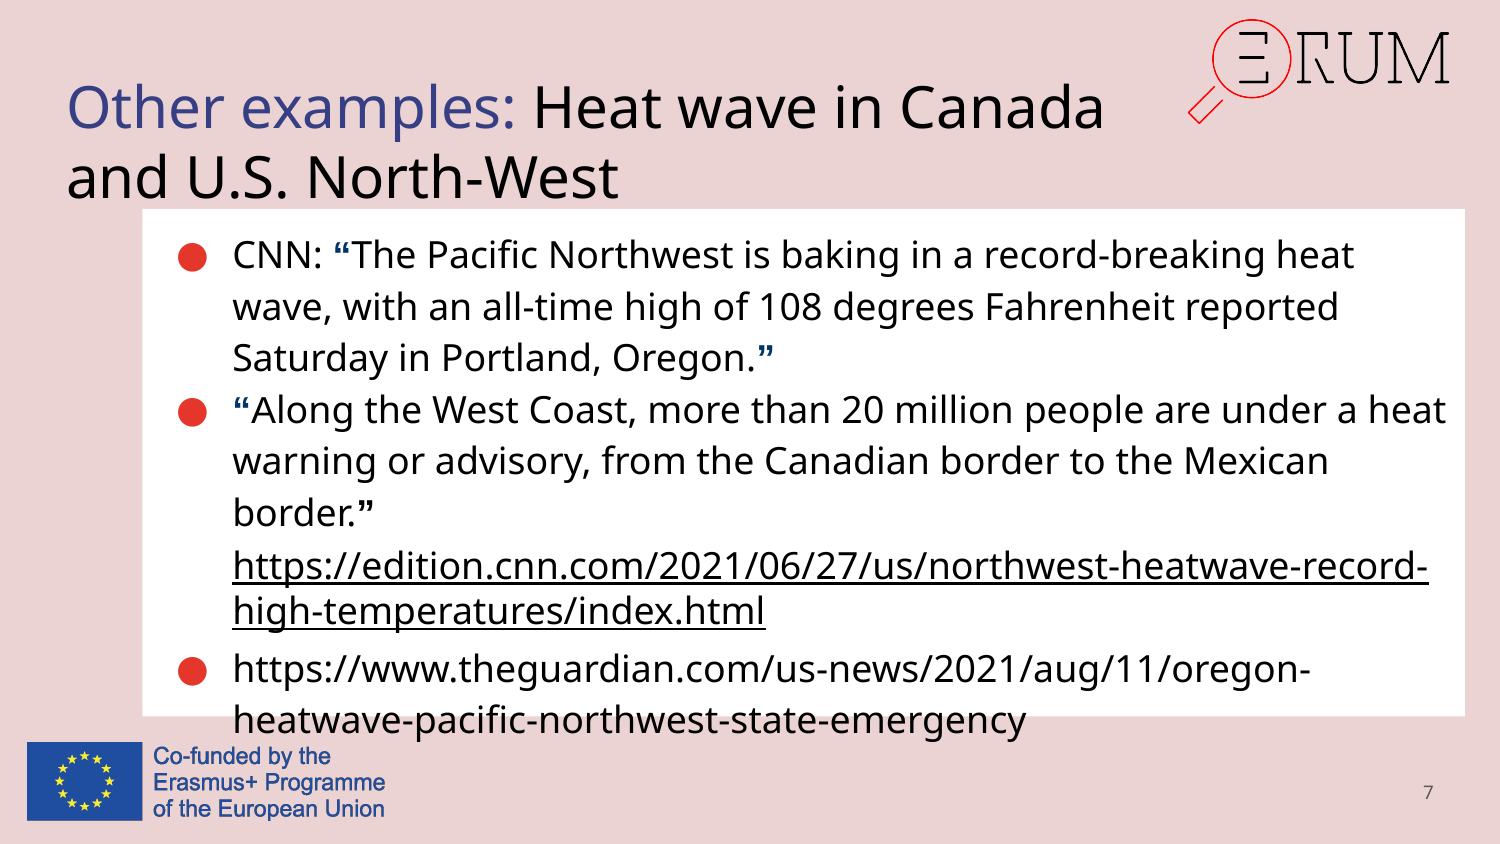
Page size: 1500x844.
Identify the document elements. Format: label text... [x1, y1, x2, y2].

title Other examples: Heat wave in Canada and U.S. North-West [51, 55, 1168, 150]
picture [27, 742, 385, 821]
list CNN: “The Pacific Northwest is baking in a record-breaking heat wave, with an all-time high of 108 degrees Fahrenheit reported Saturday in Portland, Oregon.” “Along the West Coast, more than 20 million people are under a heat warning or advisory, from the Canadian border to the Mexican border.” https://edition.cnn.com/2021/06/27/us/northwest-heatwave-record-high-temperatures/index.html https://www.theguardian.com/us-news/2021/aug/11/oregon-heatwave-pacific-northwest-state-emergency [142, 208, 1465, 717]
picture [1136, 0, 1500, 137]
slide_number 7 [1358, 761, 1449, 826]
